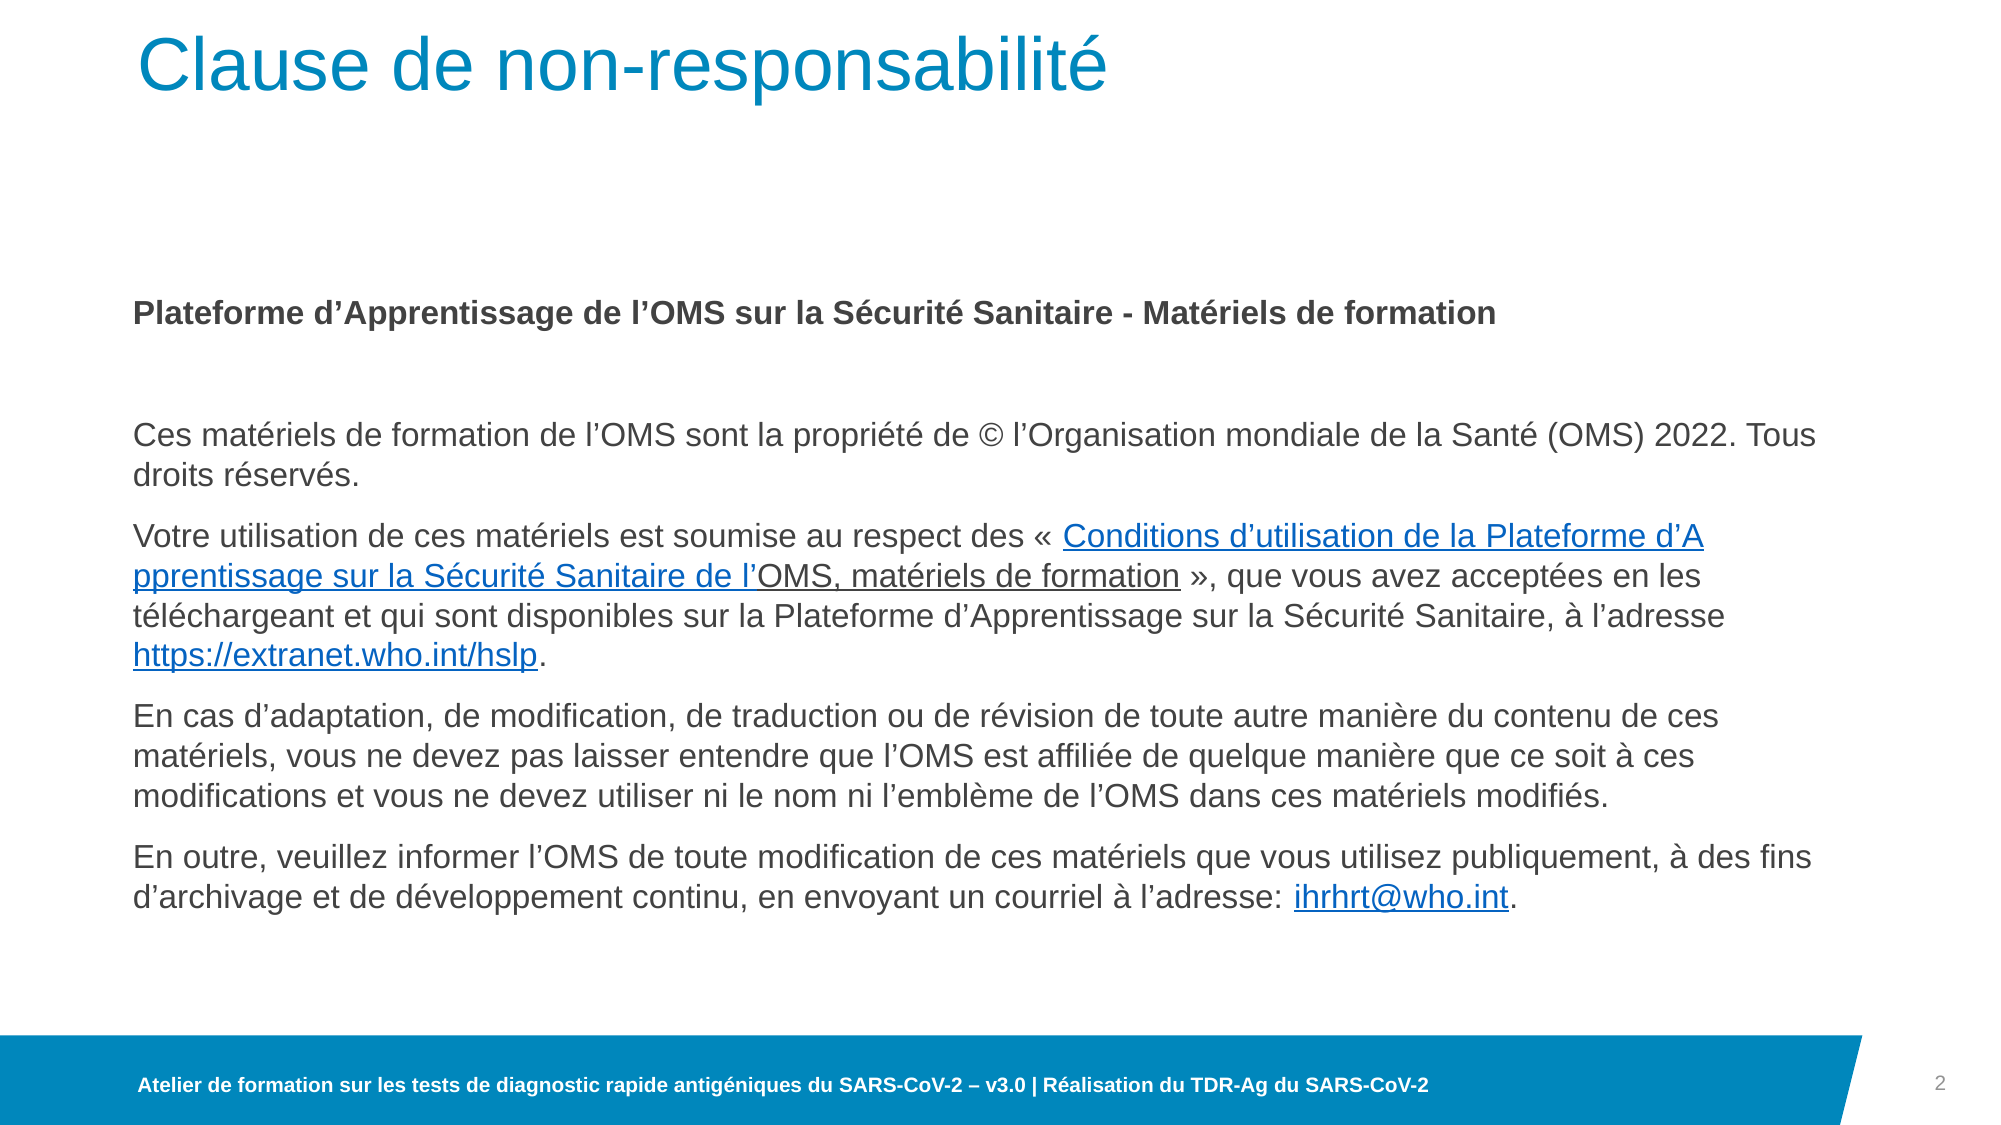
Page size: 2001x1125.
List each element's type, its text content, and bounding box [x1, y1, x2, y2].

title Clause de non-responsabilité [137, 12, 1863, 108]
slide_number 2 [1862, 1035, 1947, 1125]
footer Atelier de formation sur les tests de diagnostic rapide antigéniques du SARS-CoV-2 – v3.0 | Réalisation du TDR-Ag du SARS-CoV-2 [137, 1042, 1468, 1125]
list Plateforme d’Apprentissage de l’OMS sur la Sécurité Sanitaire - Matériels de formation Ces matériels de formation de l’OMS sont la propriété de © l’Organisation mondiale de la Santé (OMS) 2022. Tous droits réservés. Votre utilisation de ces matériels est soumise au respect des « Conditions d’utilisation de la Plateforme d’Apprentissage sur la Sécurité Sanitaire de l’OMS, matériels de formation », que vous avez acceptées en les téléchargeant et qui sont disponibles sur la Plateforme d’Apprentissage sur la Sécurité Sanitaire, à l’adresse https://extranet.who.int/hslp. En cas d’adaptation, de modification, de traduction ou de révision de toute autre manière du contenu de ces matériels, vous ne devez pas laisser entendre que l’OMS est affiliée de quelque manière que ce soit à ces modifications et vous ne devez utiliser ni le nom ni l’emblème de l’OMS dans ces matériels modifiés. En outre, veuillez informer l’OMS de toute modification de ces matériels que vous utilisez publiquement, à des fins d’archivage et de développement continu, en envoyant un courriel à l’adresse: ihrhrt@who.int. [117, 284, 1843, 1013]
